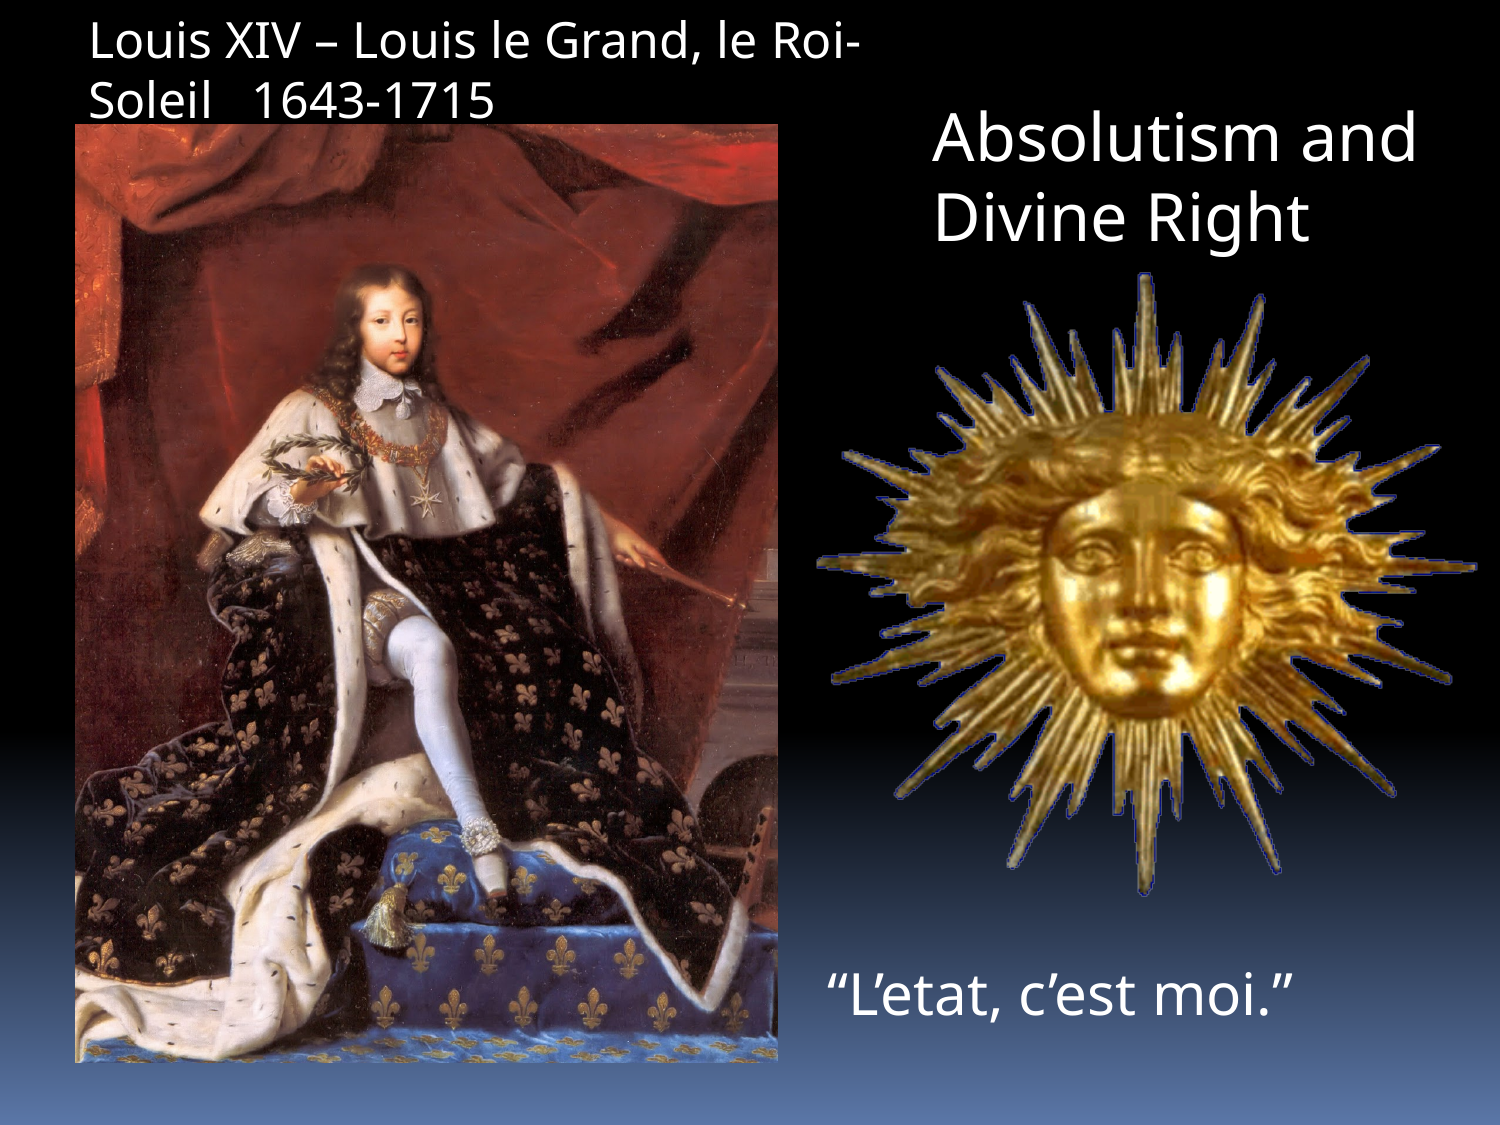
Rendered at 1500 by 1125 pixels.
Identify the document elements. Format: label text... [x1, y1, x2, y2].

text_box Louis XIV – Louis le Grand, le Roi- Soleil 1643-1715 [73, 1, 950, 136]
text_box Absolutism and Divine Right [917, 87, 1481, 254]
text_box “L’etat, c’est moi.” [812, 950, 1463, 1035]
picture [74, 124, 779, 1063]
picture [811, 263, 1481, 903]
